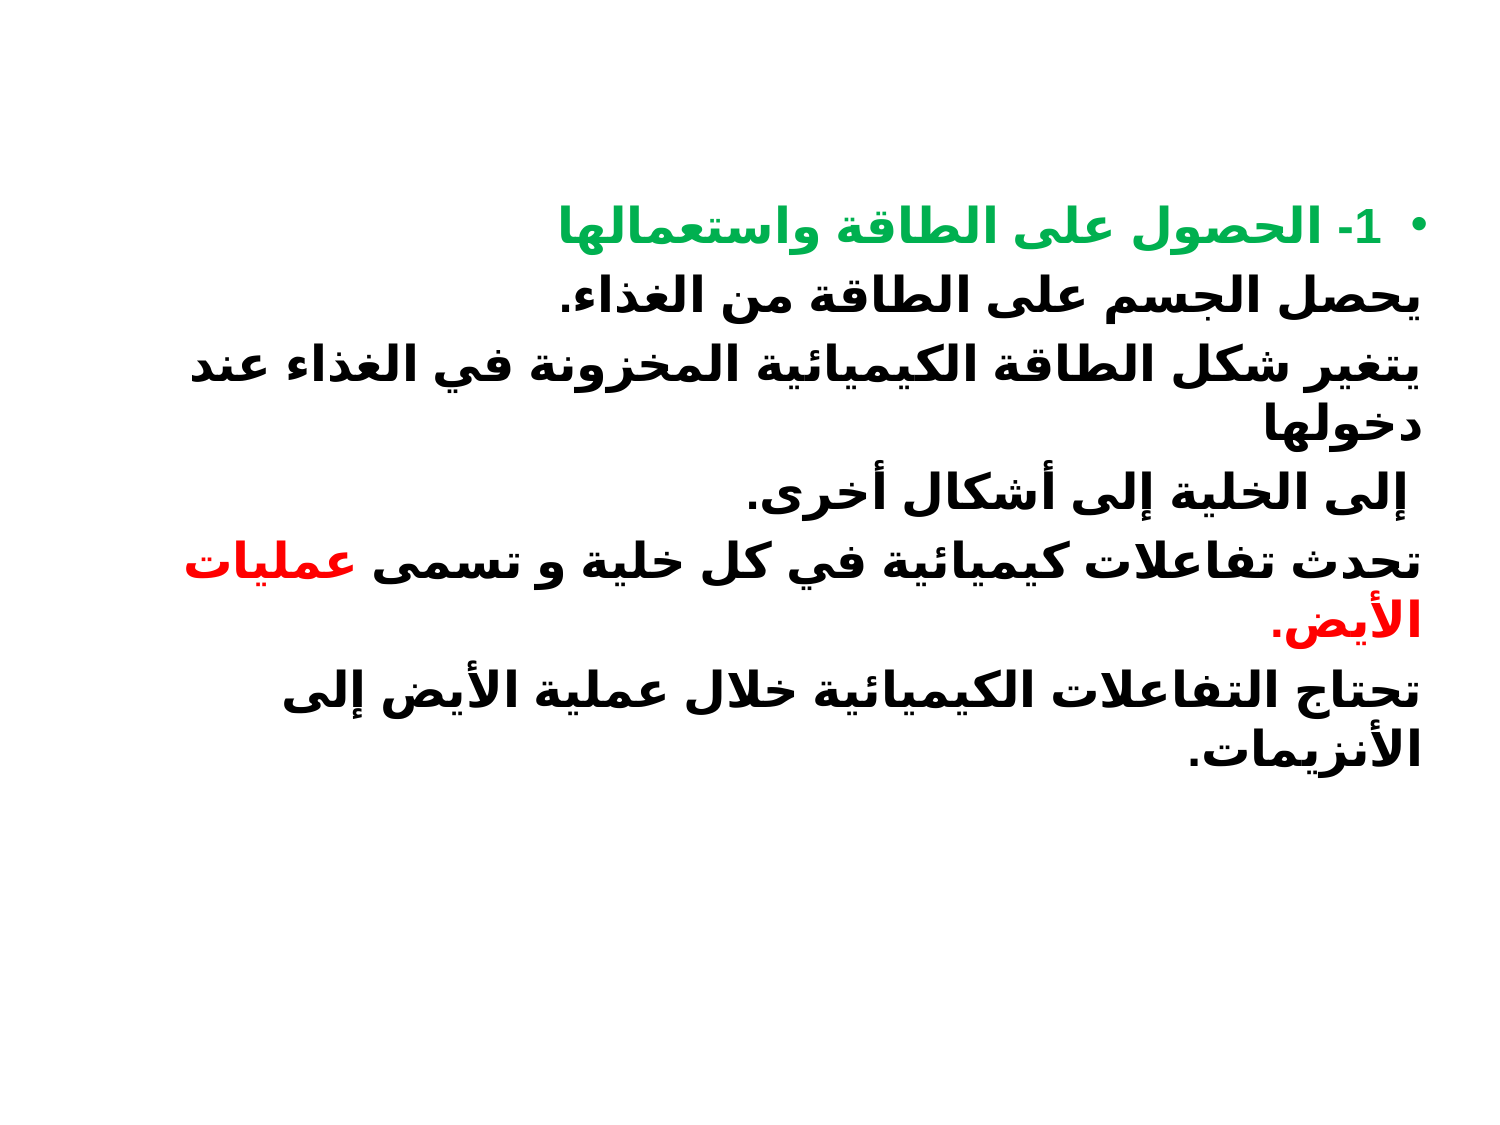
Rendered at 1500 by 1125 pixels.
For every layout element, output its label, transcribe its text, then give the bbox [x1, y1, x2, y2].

list 1- الحصول على الطاقة واستعمالها يحصل الجسم على الطاقة من الغذاء. يتغير شكل الطاقة الكيميائية المخزونة في الغذاء عند دخولها إلى الخلية إلى أشكال أخرى. تحدث تفاعلات كيميائية في كل خلية و تسمى عمليات الأيض. تحتاج التفاعلات الكيميائية خلال عملية الأيض إلى الأنزيمات. [88, 186, 1439, 858]
